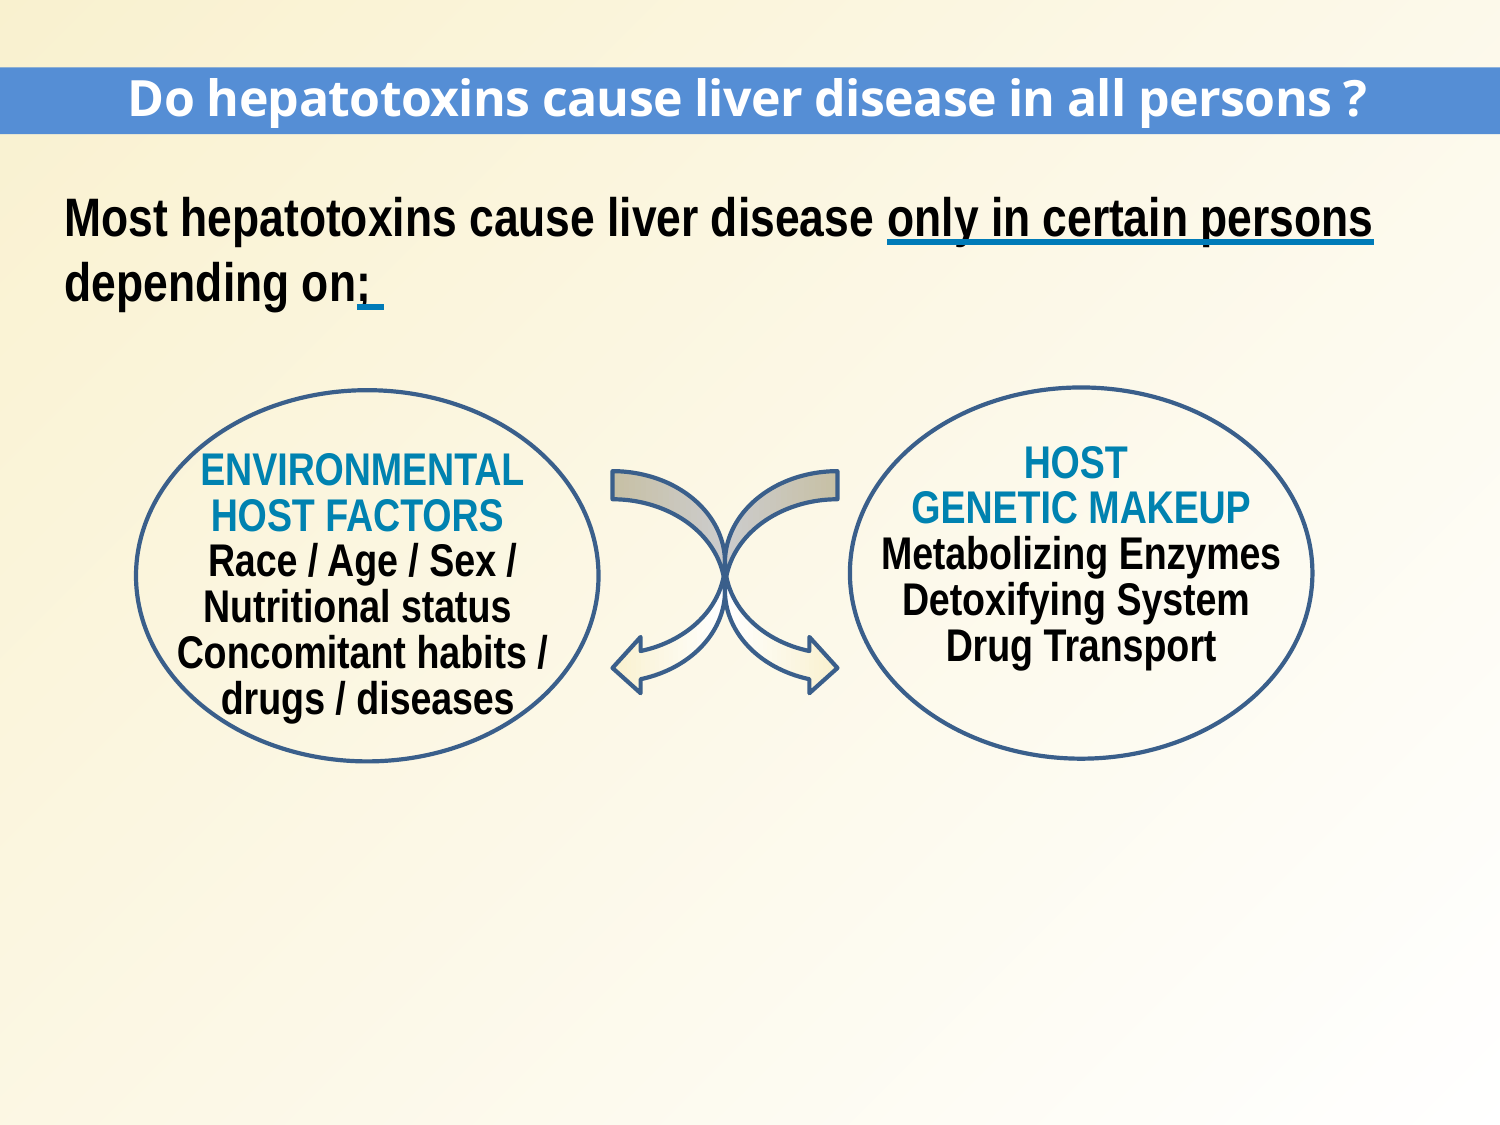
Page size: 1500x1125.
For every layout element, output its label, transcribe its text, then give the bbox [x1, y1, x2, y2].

text_box Do hepatotoxins cause liver disease in all persons ? [0, 67, 1500, 135]
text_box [87, 389, 638, 762]
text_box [612, 470, 807, 697]
text_box Most hepatotoxins cause liver disease only in certain persons depending on; [50, 174, 1438, 320]
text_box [812, 387, 1351, 759]
